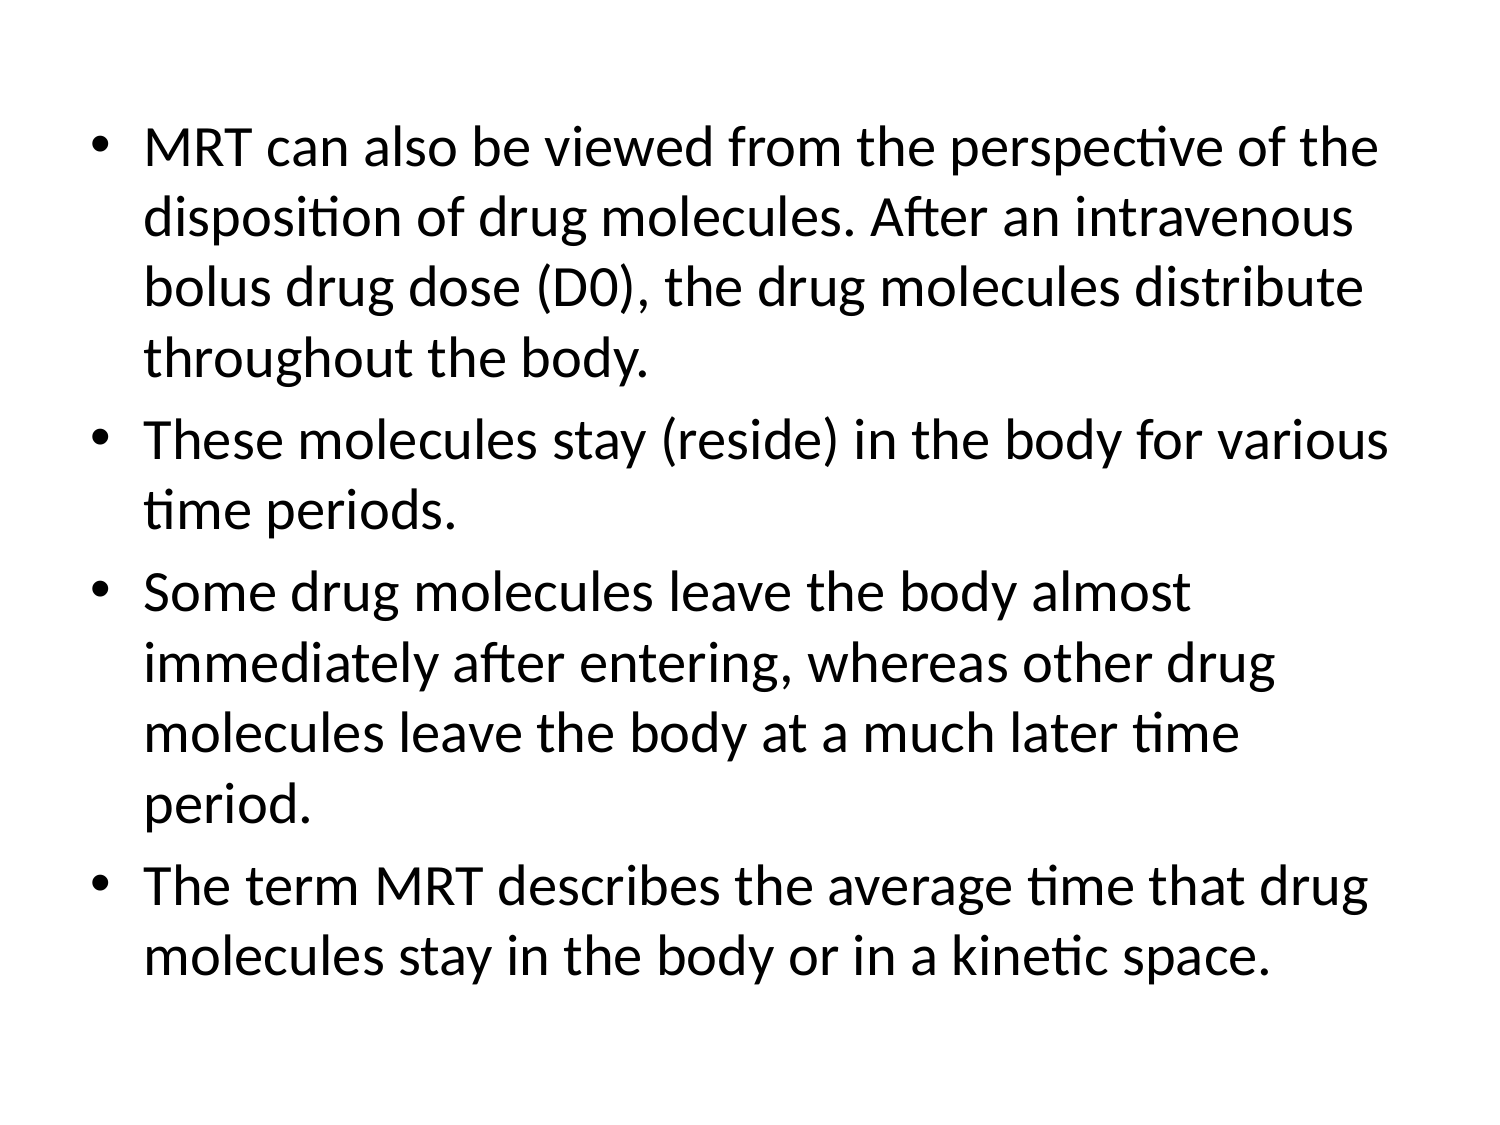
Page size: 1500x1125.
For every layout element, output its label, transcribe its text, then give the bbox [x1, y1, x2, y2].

list MRT can also be viewed from the perspective of the disposition of drug molecules. After an intravenous bolus drug dose (D0), the drug molecules distribute throughout the body. These molecules stay (reside) in the body for various time periods. Some drug molecules leave the body almost immediately after entering, whereas other drug molecules leave the body at a much later time period. The term MRT describes the average time that drug molecules stay in the body or in a kinetic space. [75, 99, 1425, 1005]
